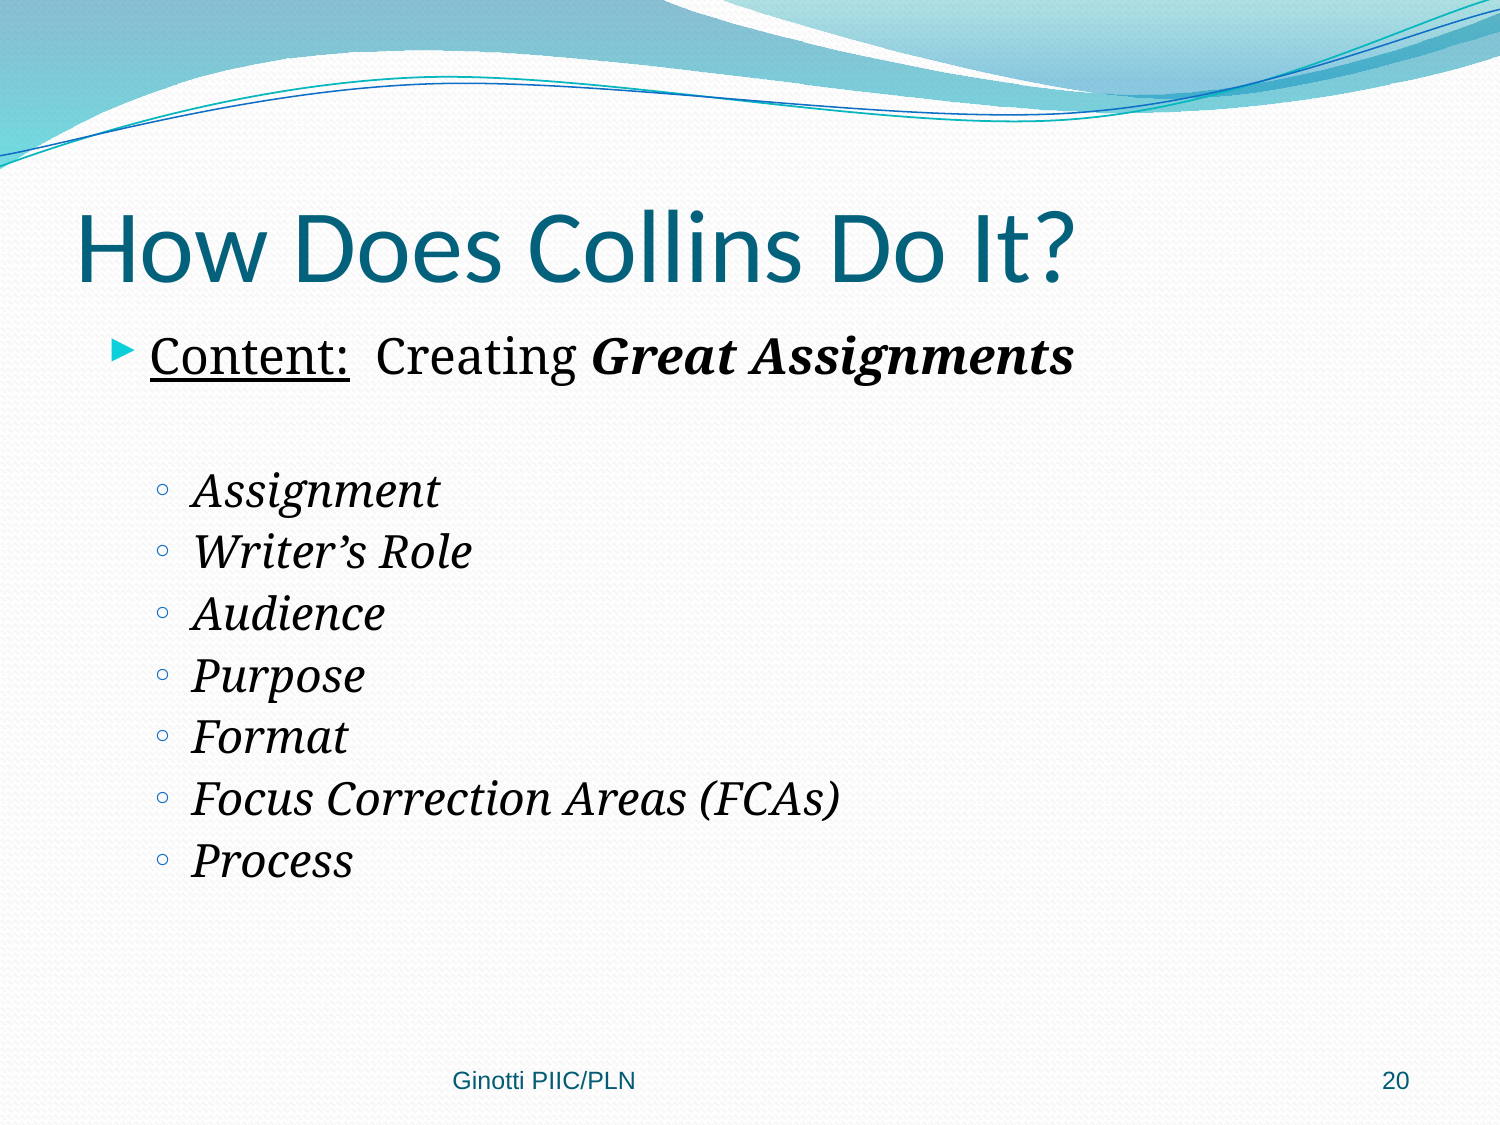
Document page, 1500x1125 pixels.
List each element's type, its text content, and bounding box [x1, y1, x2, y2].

list Content: Creating Great Assignments Assignment Writer’s Role Audience Purpose Format Focus Correction Areas (FCAs) Process [75, 317, 1425, 1038]
slide_number 20 [1299, 1042, 1425, 1103]
title How Does Collins Do It? [75, 115, 1425, 303]
footer Ginotti PIIC/PLN [437, 1042, 988, 1103]
